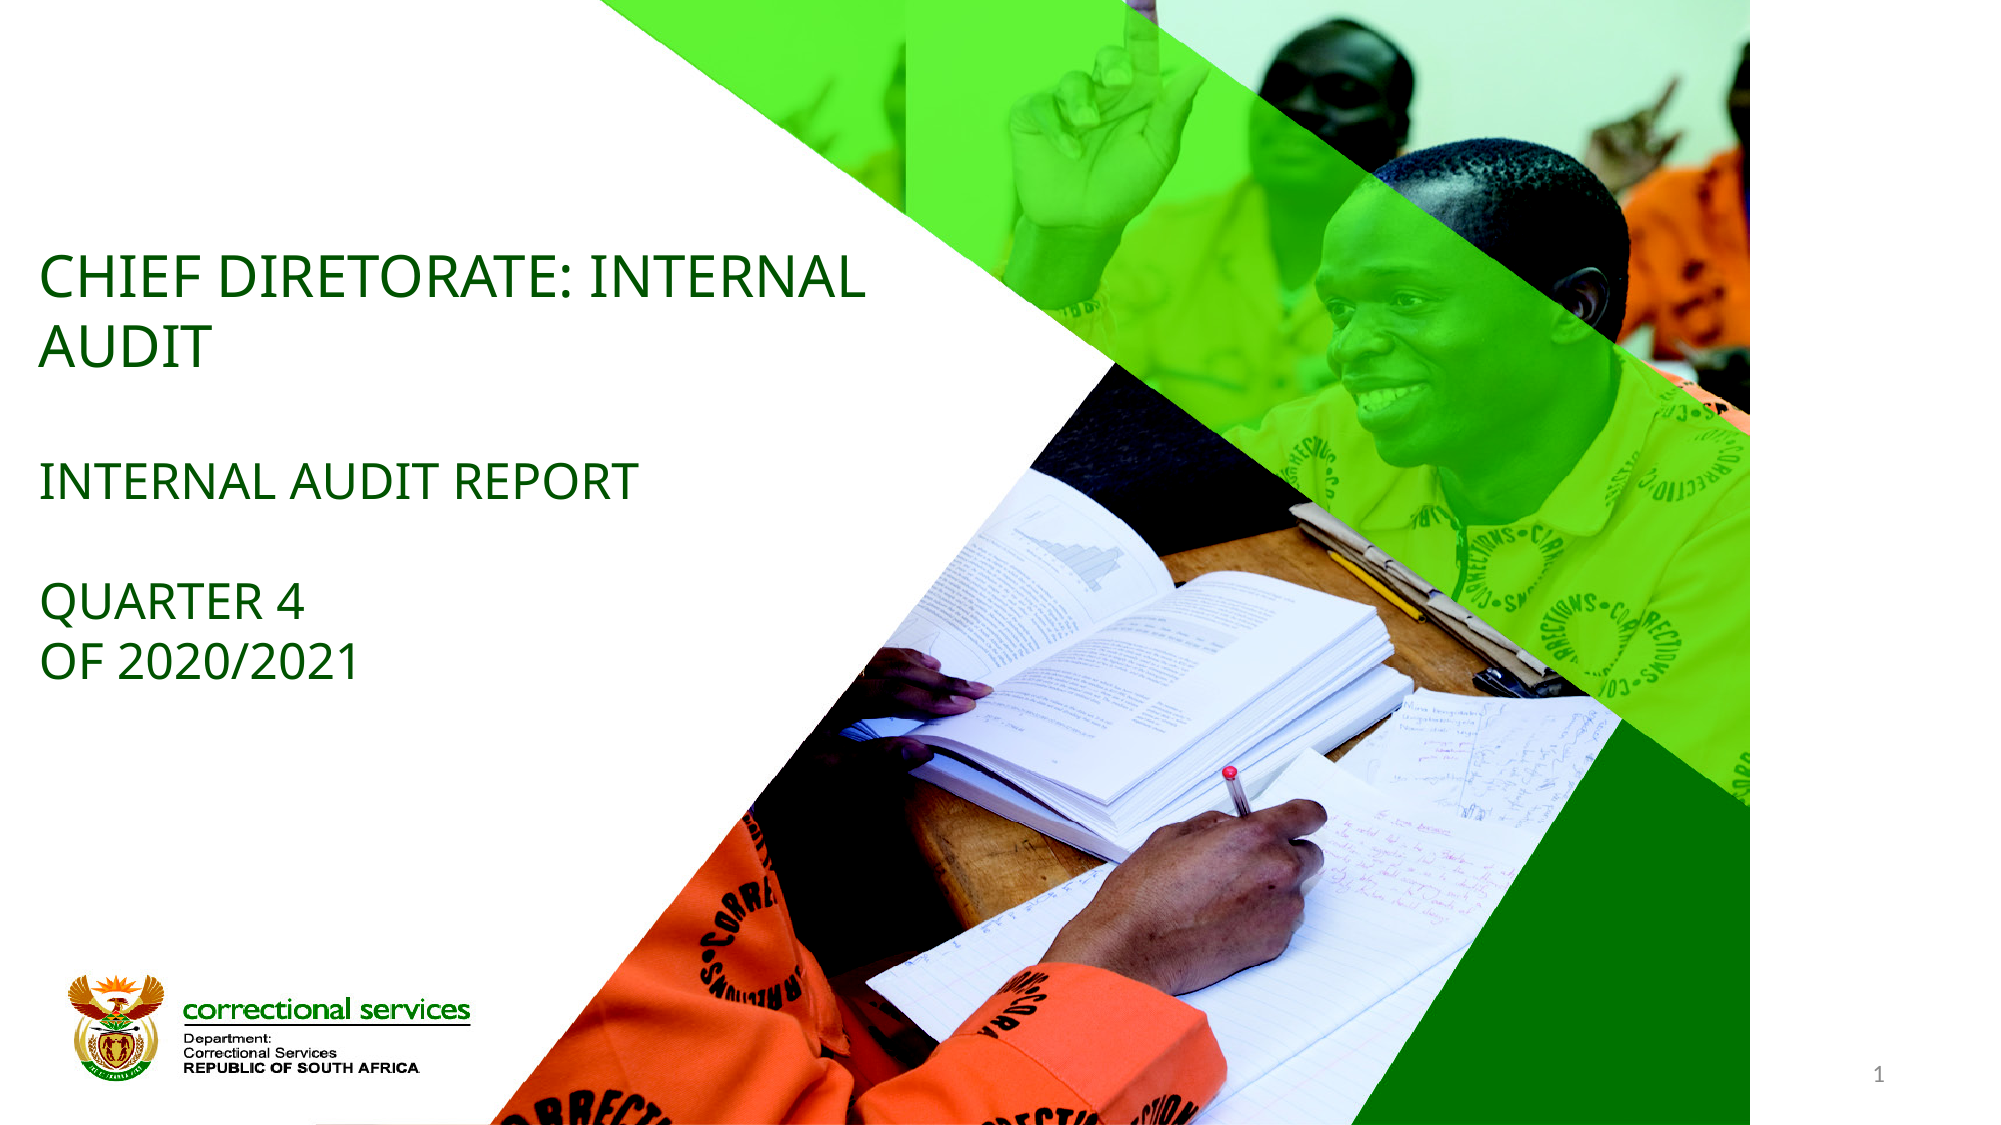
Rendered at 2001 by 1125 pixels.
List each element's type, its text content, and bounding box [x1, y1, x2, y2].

picture [0, 0, 1751, 1125]
slide_number 1 [1754, 1042, 1900, 1103]
